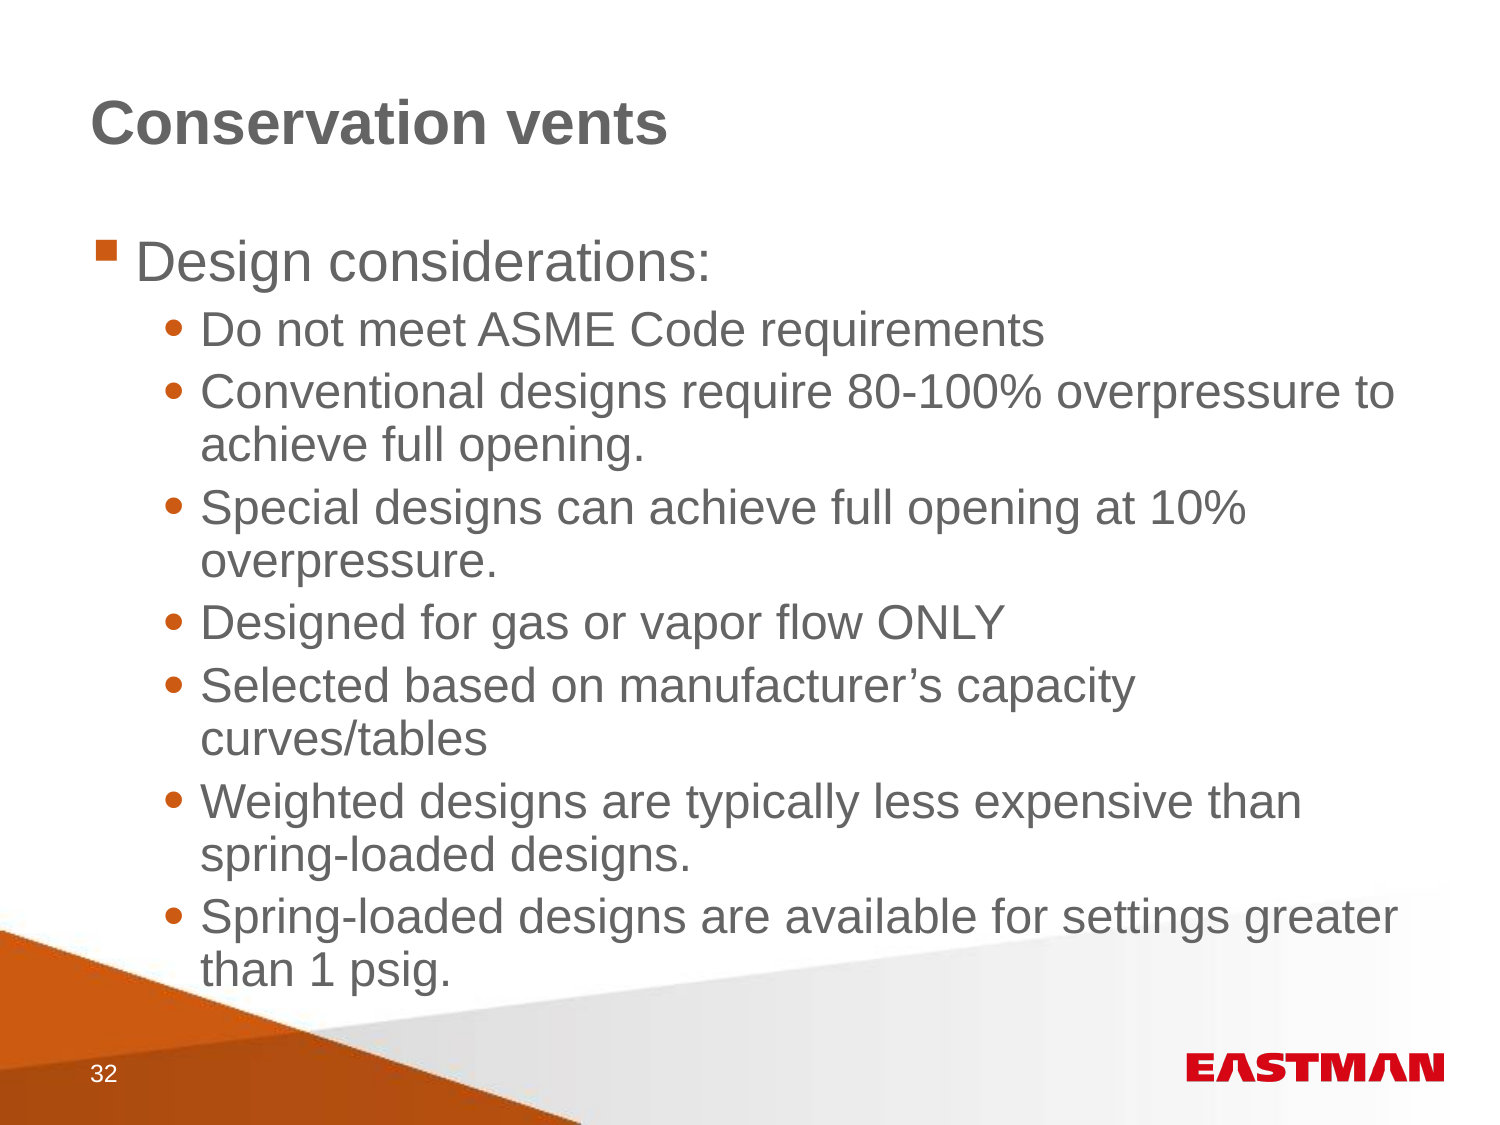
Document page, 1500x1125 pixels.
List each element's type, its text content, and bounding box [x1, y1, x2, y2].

picture [0, 859, 1500, 1125]
slide_number 32 [75, 1042, 150, 1103]
list Design considerations: Do not meet ASME Code requirements Conventional designs require 80-100% overpressure to achieve full opening. Special designs can achieve full opening at 10% overpressure. Designed for gas or vapor flow ONLY Selected based on manufacturer’s capacity curves/tables Weighted designs are typically less expensive than spring-loaded designs. Spring-loaded designs are available for settings greater than 1 psig. [75, 224, 1425, 1005]
title Conservation vents [75, 75, 1425, 224]
